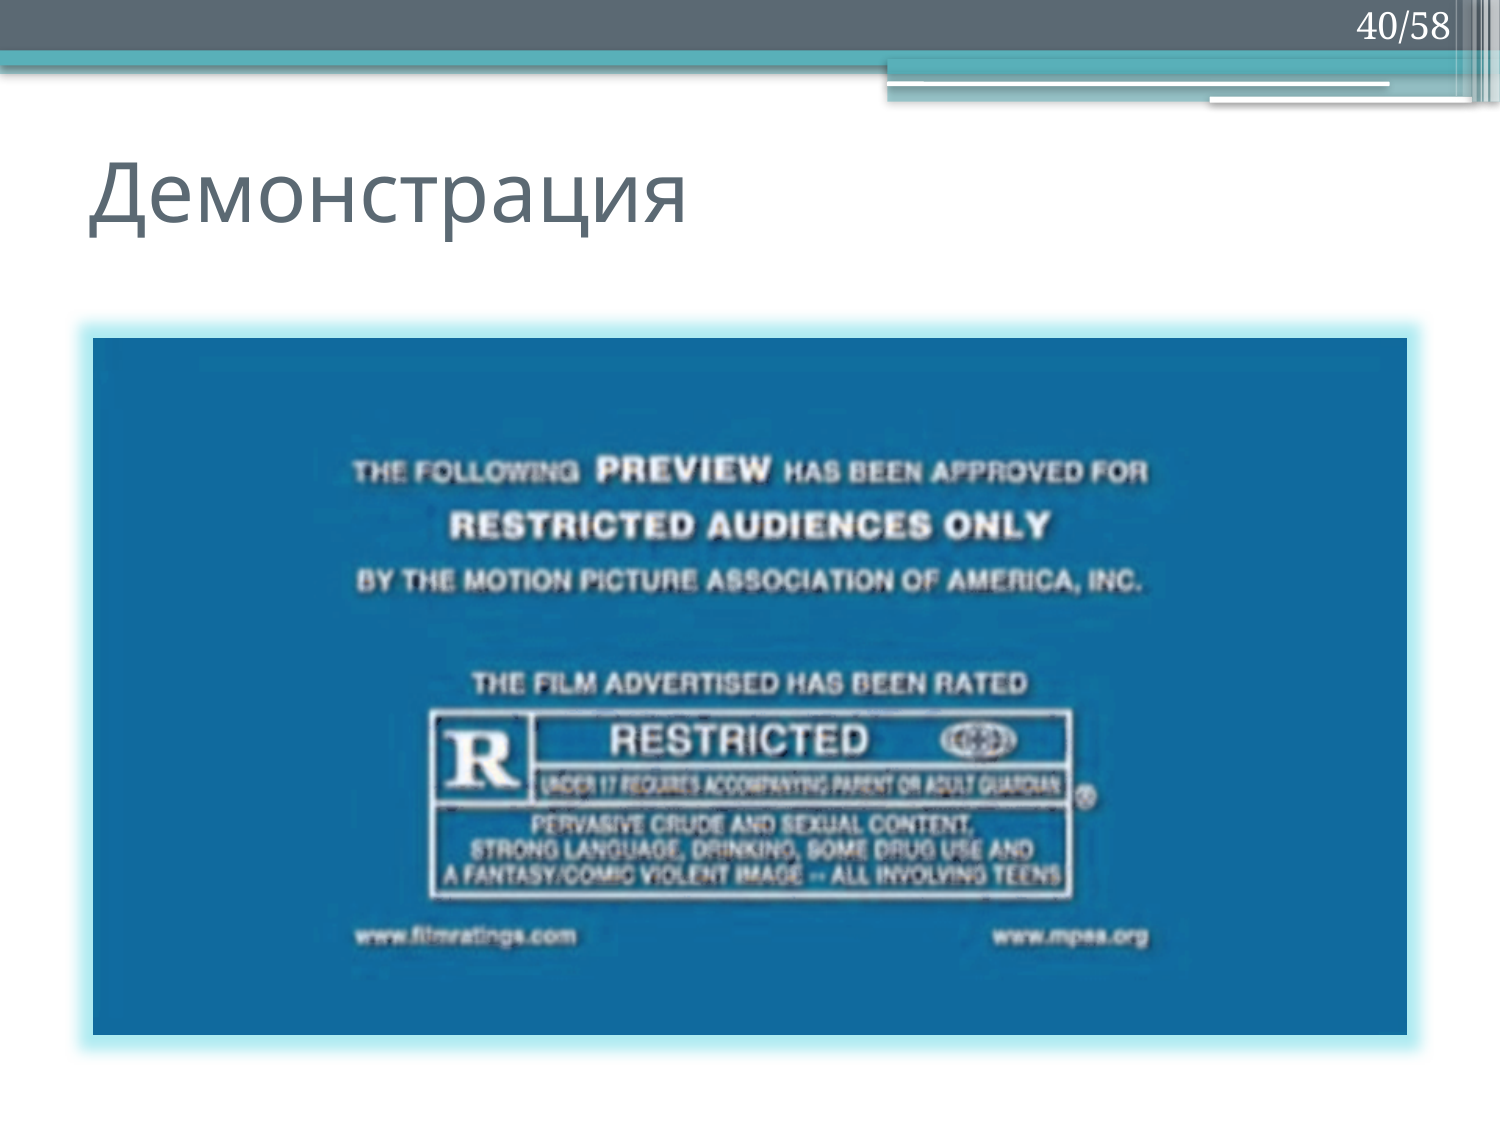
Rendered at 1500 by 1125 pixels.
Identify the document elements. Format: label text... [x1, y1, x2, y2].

picture [93, 337, 1407, 1036]
slide_number 40/58 [1305, 0, 1466, 61]
title Демонстрация [75, 101, 1425, 277]
